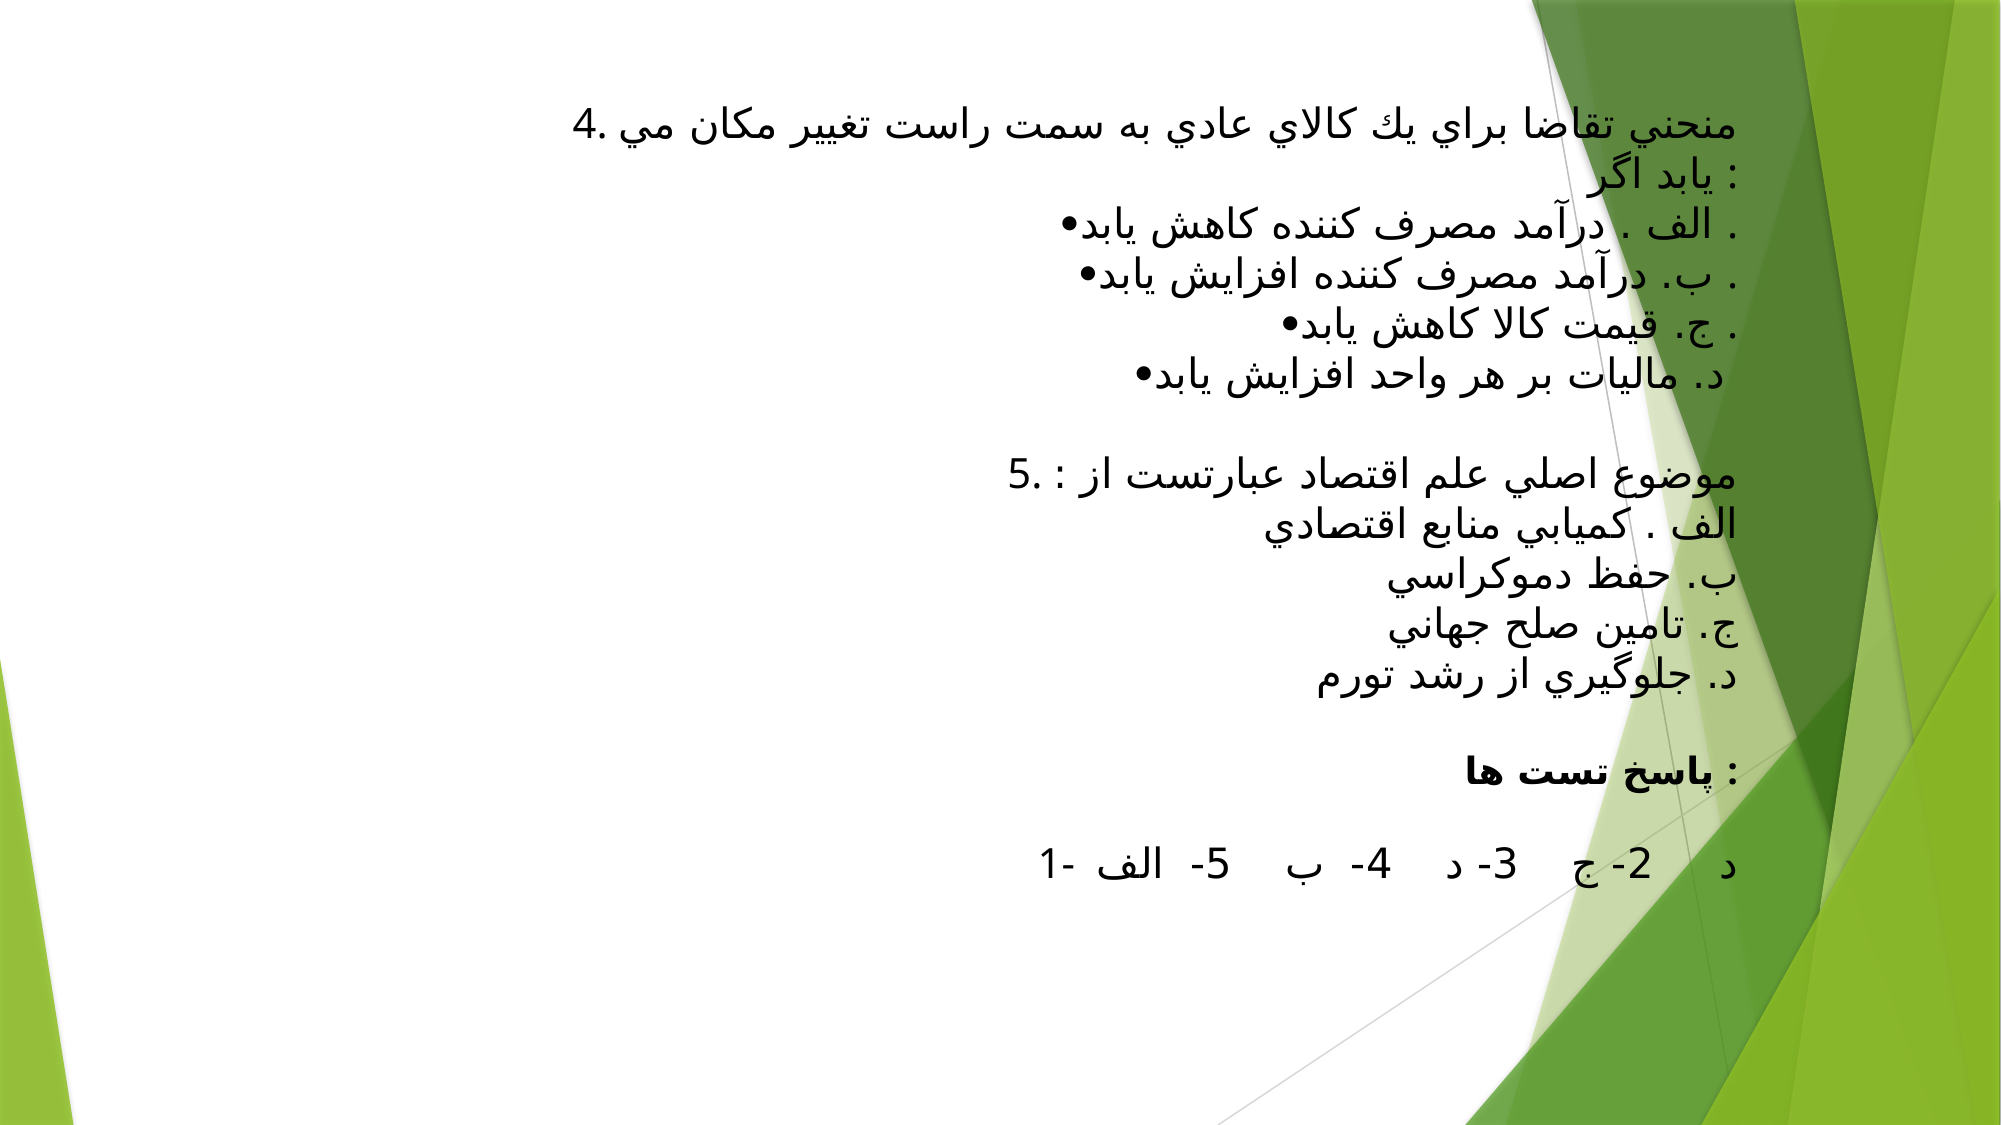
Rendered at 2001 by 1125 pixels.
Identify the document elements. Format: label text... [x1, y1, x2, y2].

text_box 4. منحني تقاضا براي يك كالاي عادي به سمت راست تغيير مكان مي يابد اگر : الف . درآمد مصرف كننده كاهش يابد . ب. درآمد مصرف كننده افزايش يابد . ج. قيمت كالا كاهش يابد . د. ماليات بر هر واحد افزايش يابد 5. موضوع اصلي علم اقتصاد عبارتست از : الف . كميابي منابع اقتصادي ب. حفظ دموكراسي ج. تامين صلح جهاني د. جلوگيري از رشد تورم پاسخ تست ها : 1- د 2- ج 3- د 4- ب 5- الف [500, 89, 1753, 995]
